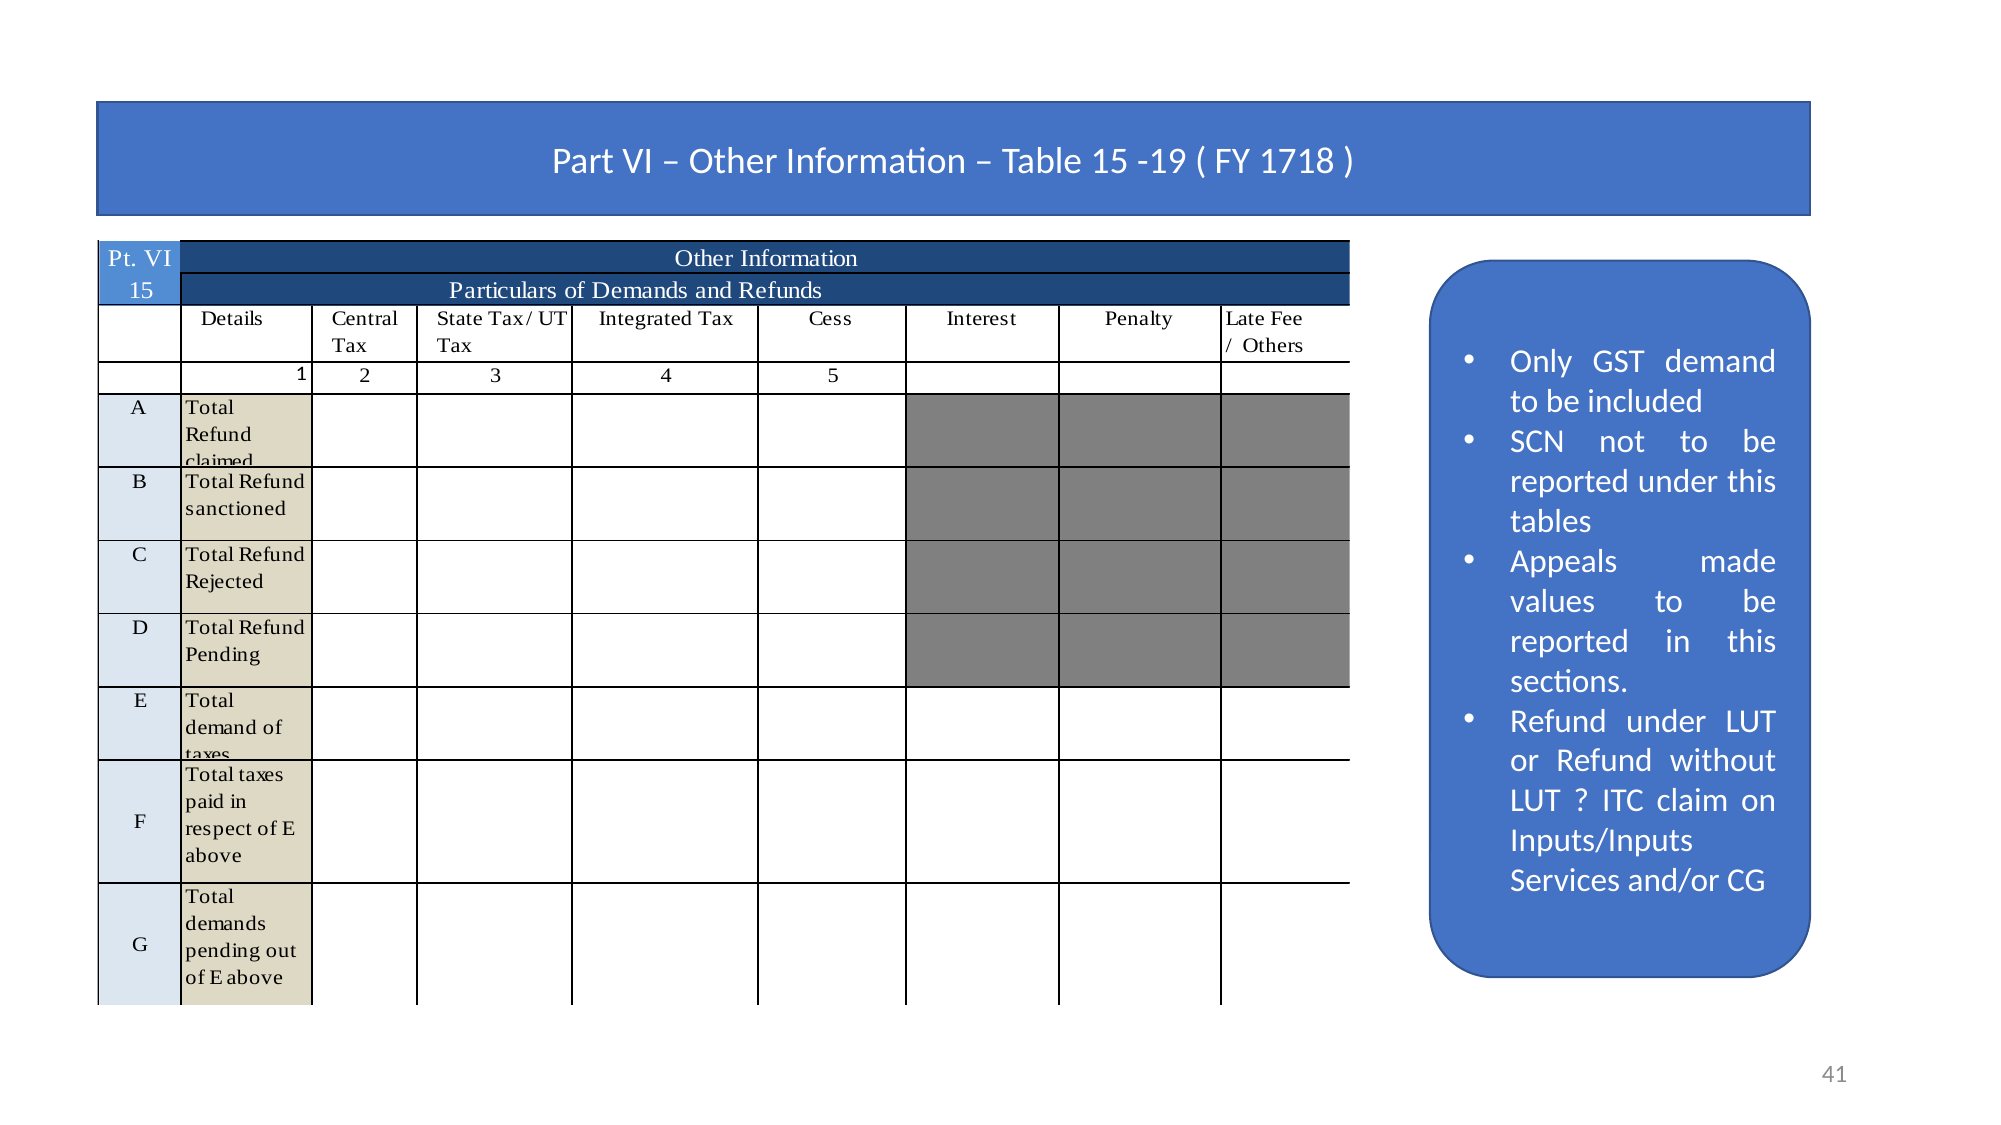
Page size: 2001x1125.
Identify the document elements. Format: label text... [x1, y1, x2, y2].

slide_number 41 [1412, 1042, 1863, 1103]
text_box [97, 240, 1352, 1007]
text_box Only GST demand to be included SCN not to be reported under this tables Appeals made values to be reported in this sections. Refund under LUT or Refund without LUT ? ITC claim on Inputs/Inputs Services and/or CG [1428, 259, 1812, 979]
text_box Part VI – Other Information – Table 15 -19 ( FY 1718 ) [96, 101, 1811, 216]
